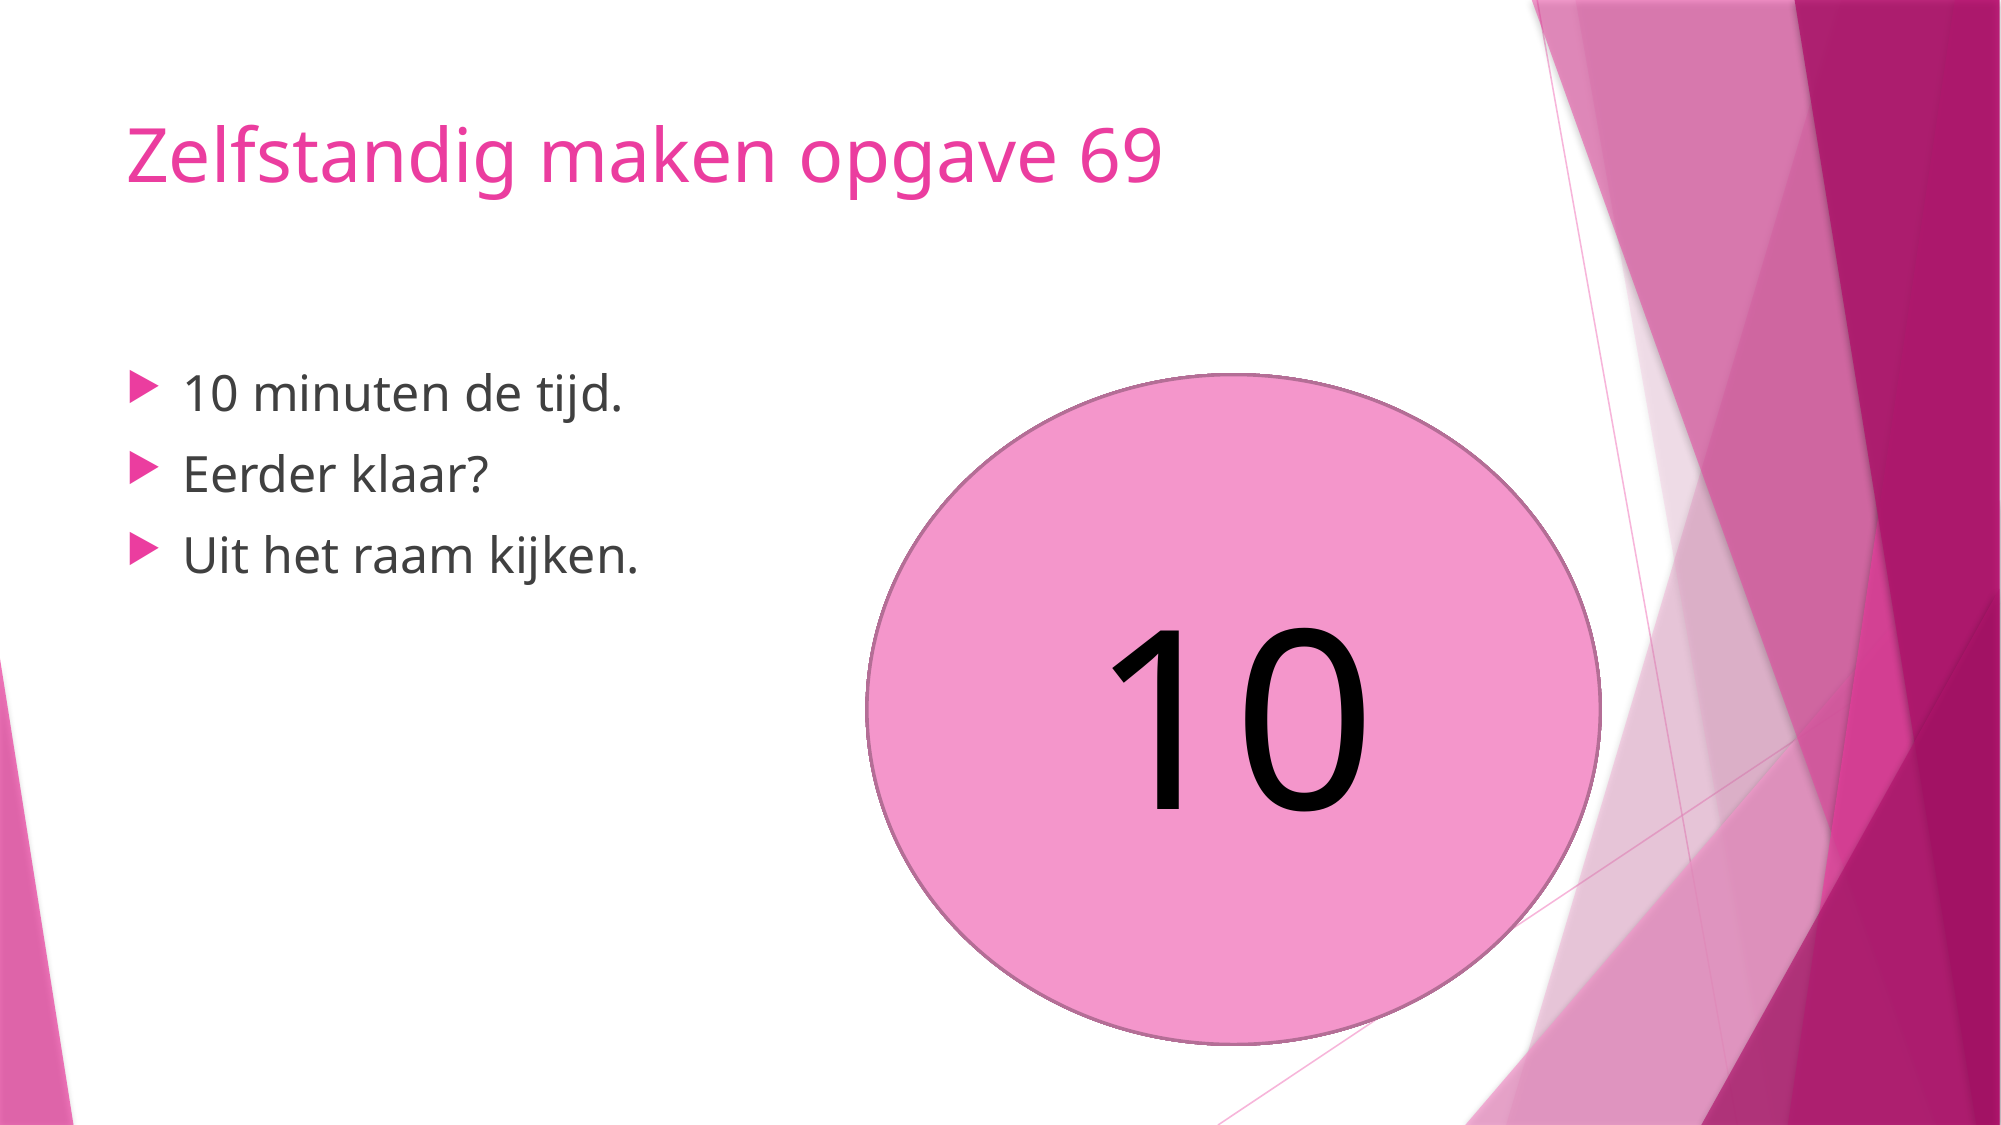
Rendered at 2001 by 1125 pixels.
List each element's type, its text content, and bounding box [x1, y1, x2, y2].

title Zelfstandig maken opgave 69 [111, 99, 1522, 317]
text_box 10 [896, 373, 1602, 1046]
list 10 minuten de tijd. Eerder klaar? Uit het raam kijken. [111, 354, 896, 1044]
